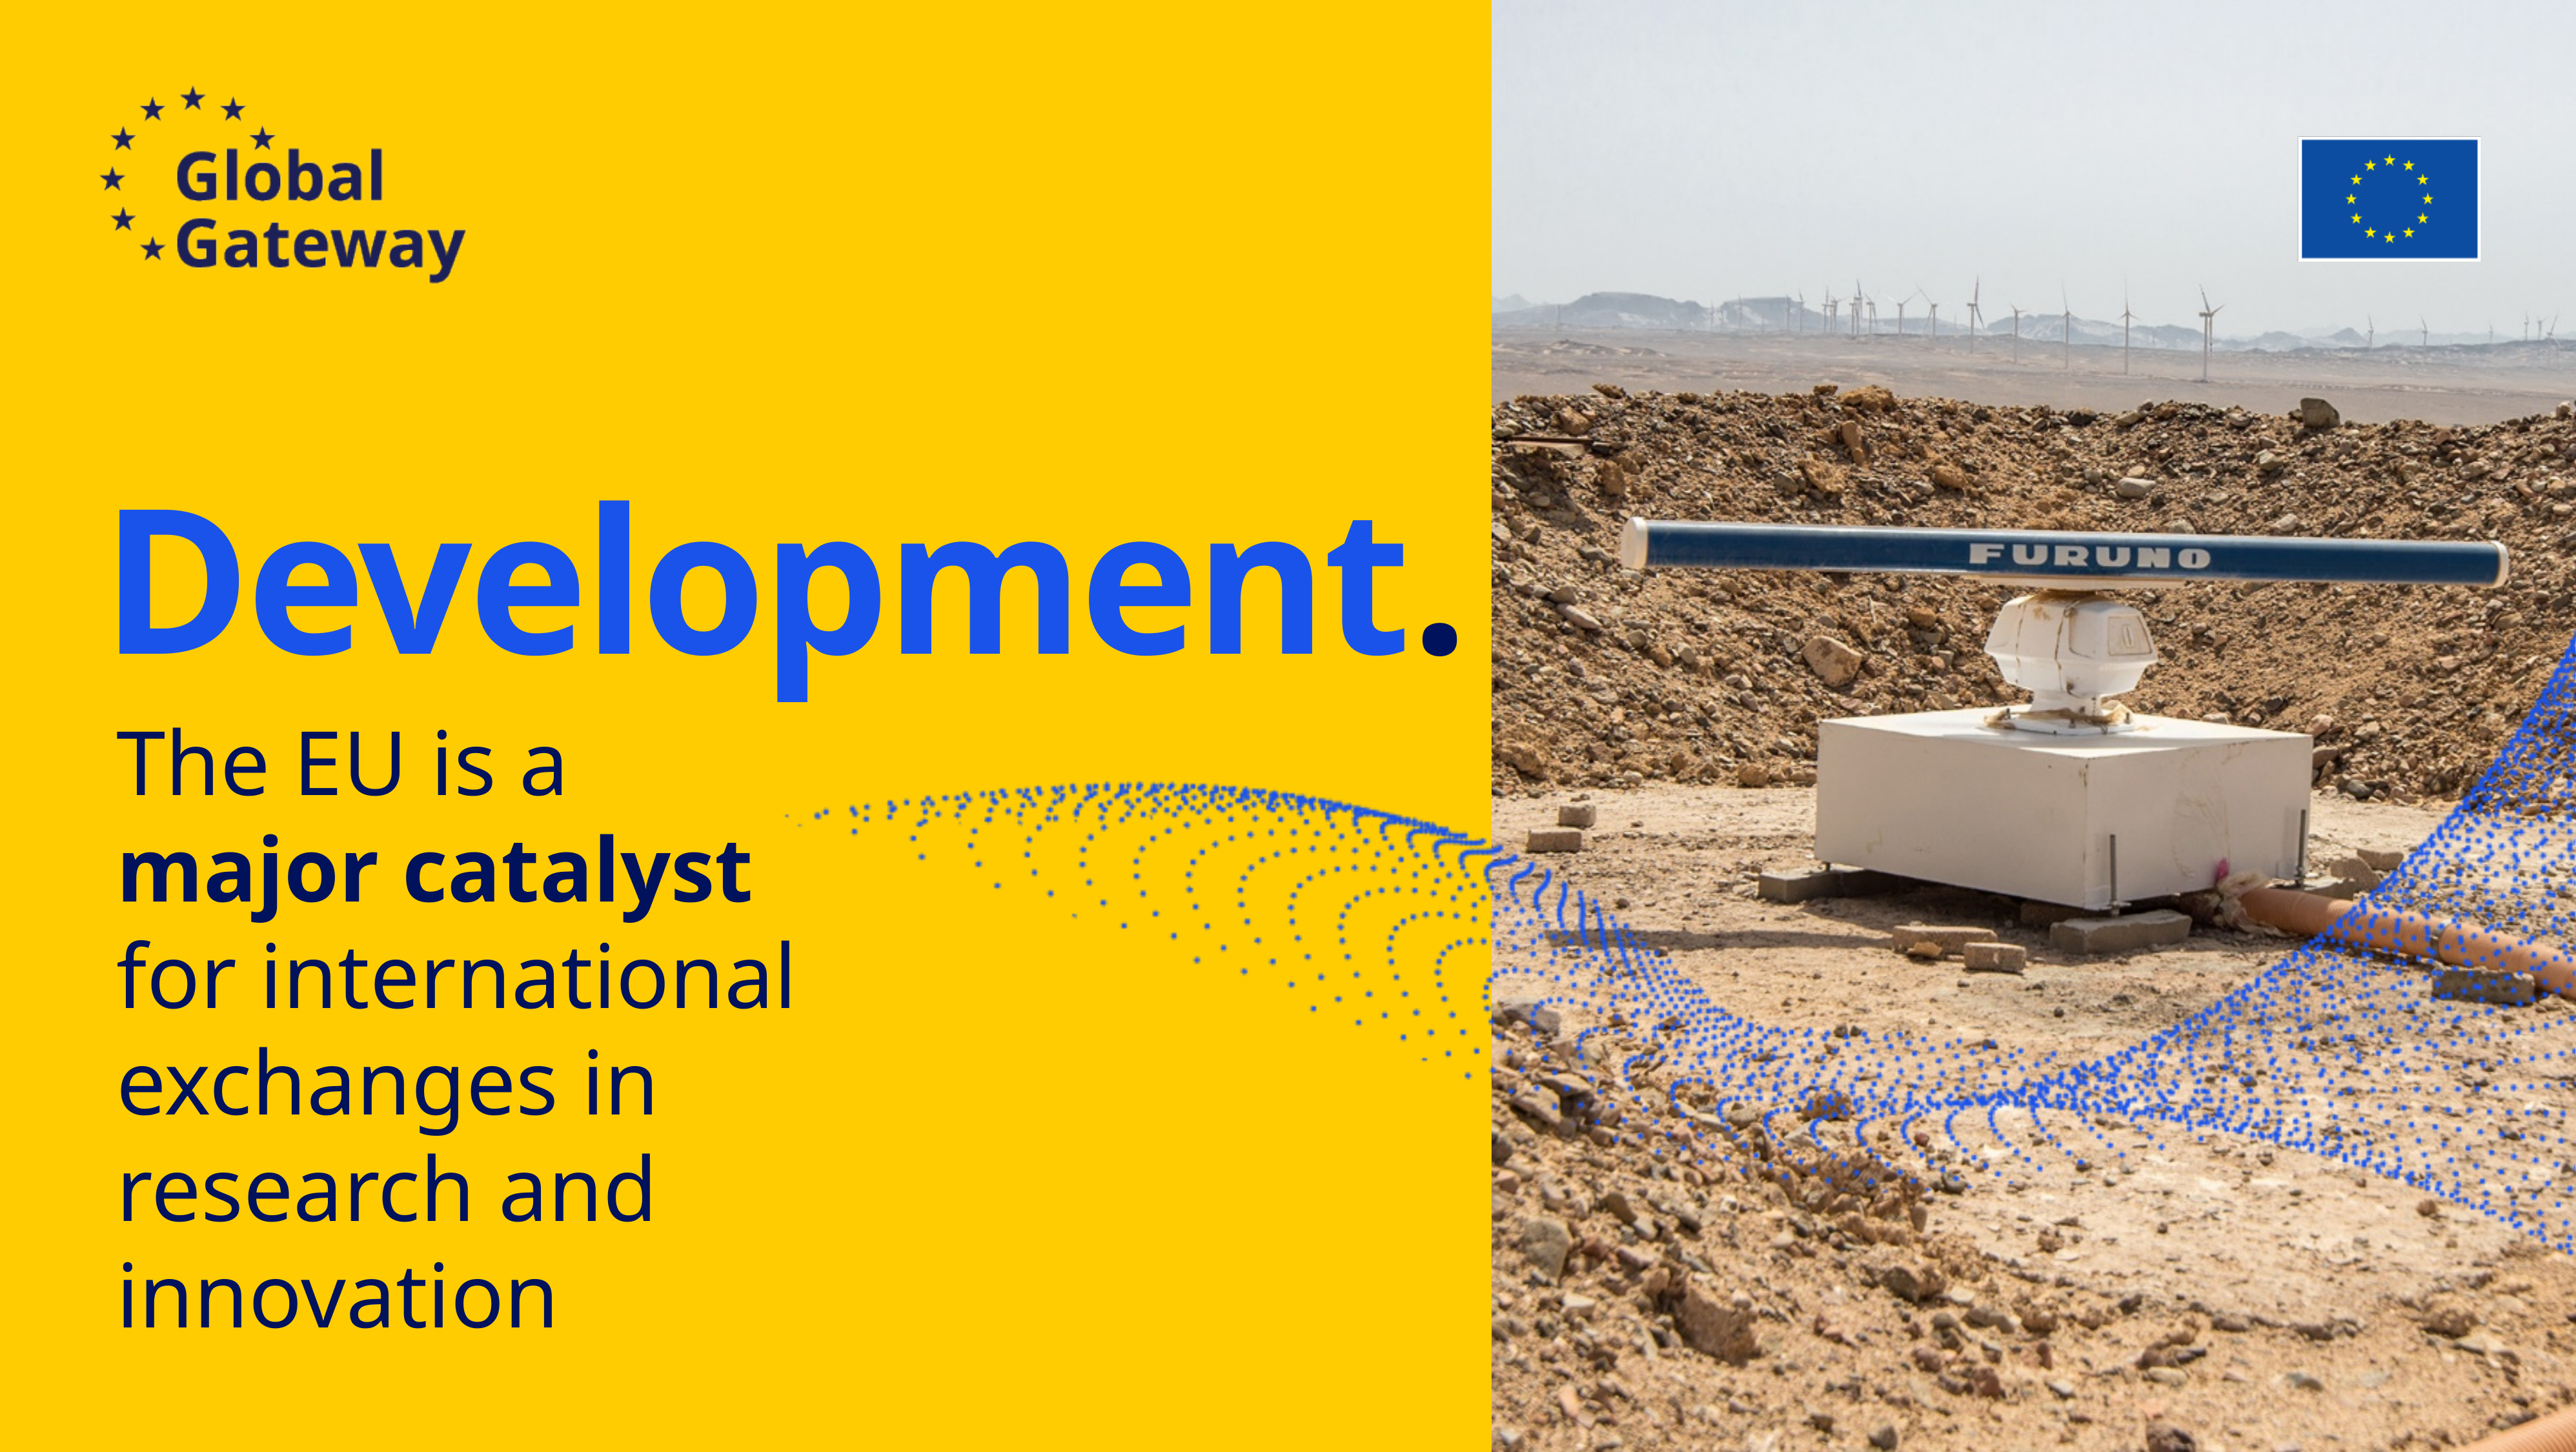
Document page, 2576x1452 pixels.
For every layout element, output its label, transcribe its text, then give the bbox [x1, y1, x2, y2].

picture [71, 54, 498, 310]
text_box Development. [92, 447, 756, 700]
text_box The EU is a major catalyst for international exchanges in research and innovation [106, 701, 704, 1351]
picture [285, 0, 2576, 1452]
